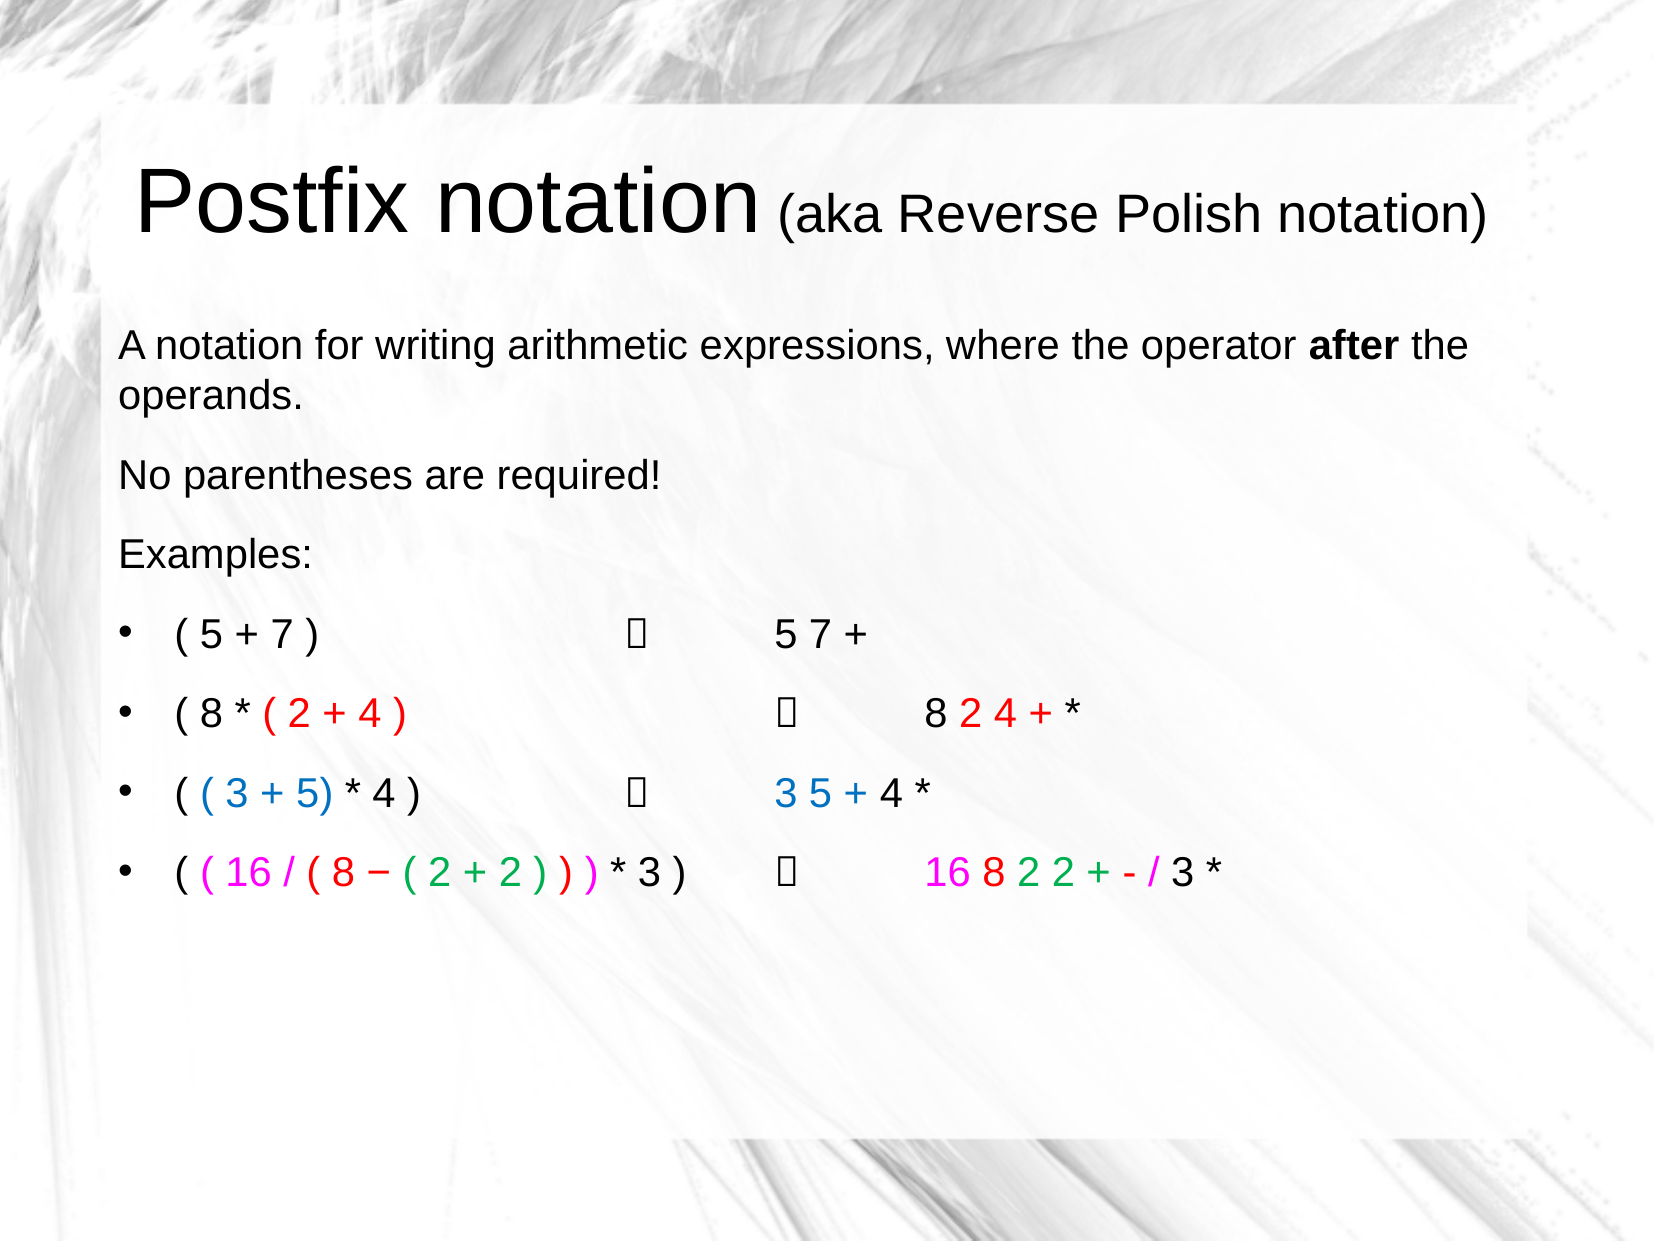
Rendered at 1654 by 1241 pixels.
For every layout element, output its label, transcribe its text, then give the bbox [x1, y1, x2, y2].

picture [0, 0, 1654, 1241]
list A notation for writing arithmetic expressions, where the operator after the operands. No parentheses are required! Examples: ( 5 + 7 )  5 7 + ( 8 * ( 2 + 4 )  8 2 4 + * ( ( 3 + 5) * 4 )  3 5 + 4 * ( ( 16 / ( 8 − ( 2 + 2 ) ) ) * 3 )  16 8 2 2 + - / 3 * [118, 317, 1571, 1100]
title Postfix notation (aka Reverse Polish notation) [118, 112, 1506, 281]
